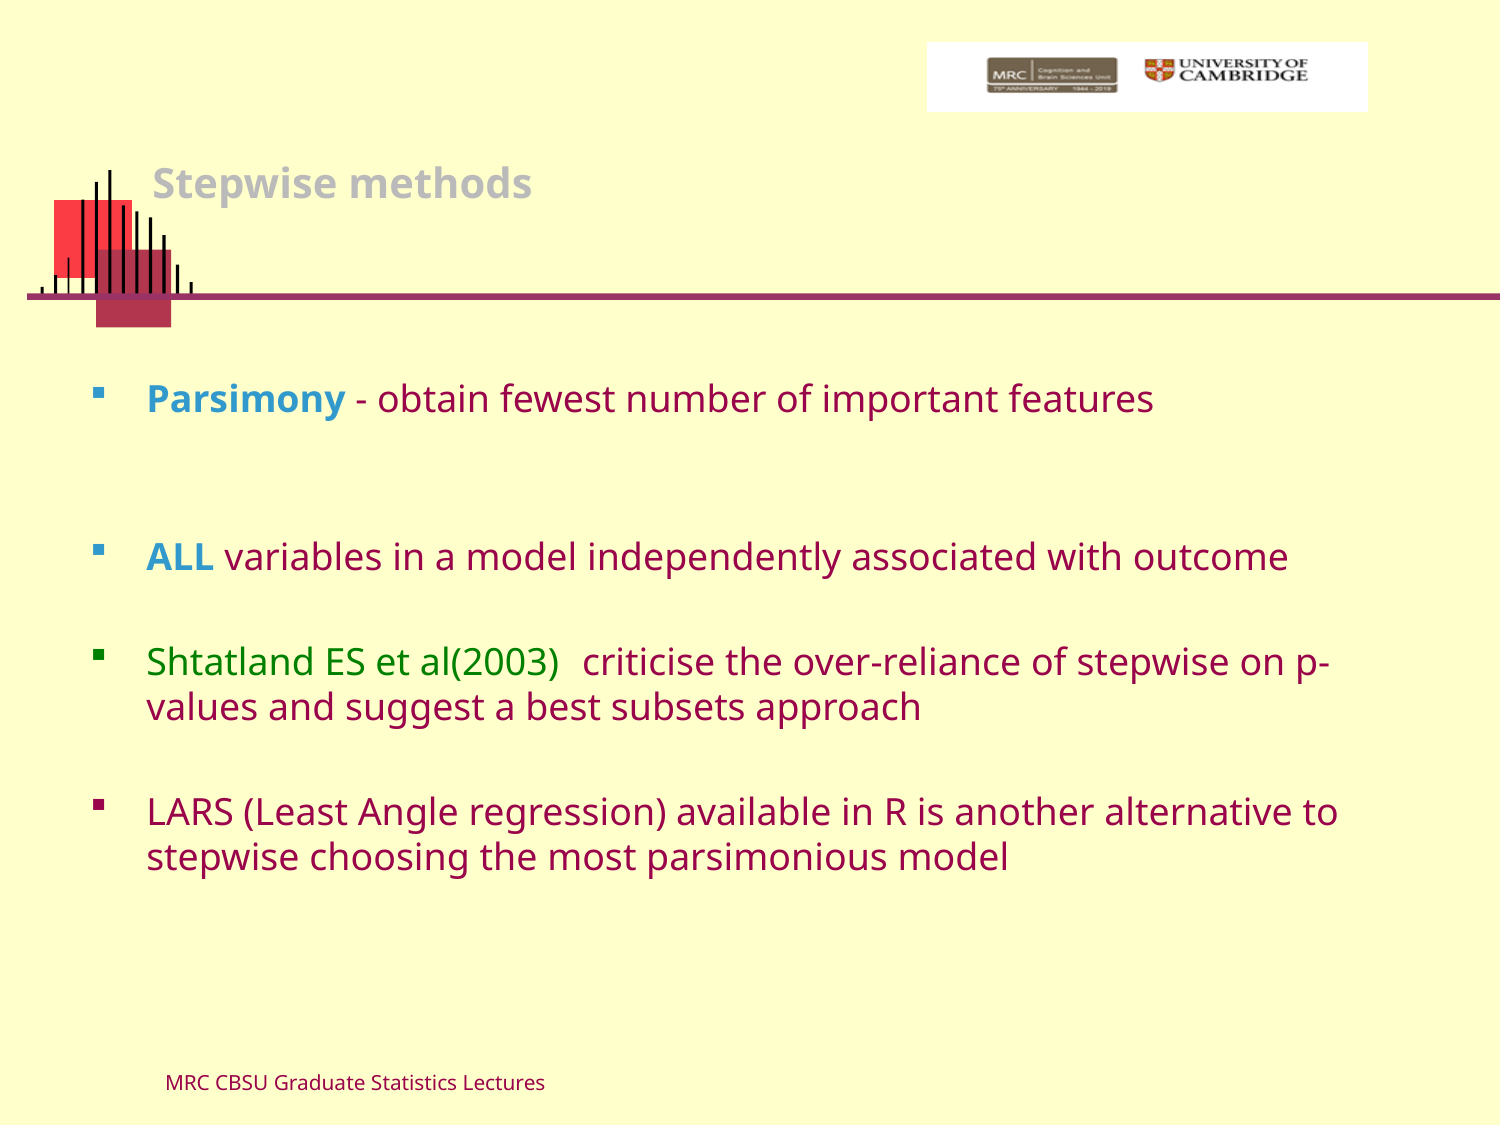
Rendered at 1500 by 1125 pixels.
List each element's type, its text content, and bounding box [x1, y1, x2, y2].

footer MRC CBSU Graduate Statistics Lectures [149, 1062, 988, 1101]
picture [927, 42, 1368, 112]
title Stepwise methods [137, 137, 988, 233]
list Parsimony - obtain fewest number of important features ALL variables in a model independently associated with outcome Shtatland ES et al(2003) criticise the over-reliance of stepwise on p-values and suggest a best subsets approach LARS (Least Angle regression) available in R is another alternative to stepwise choosing the most parsimonious model [75, 262, 1425, 1038]
